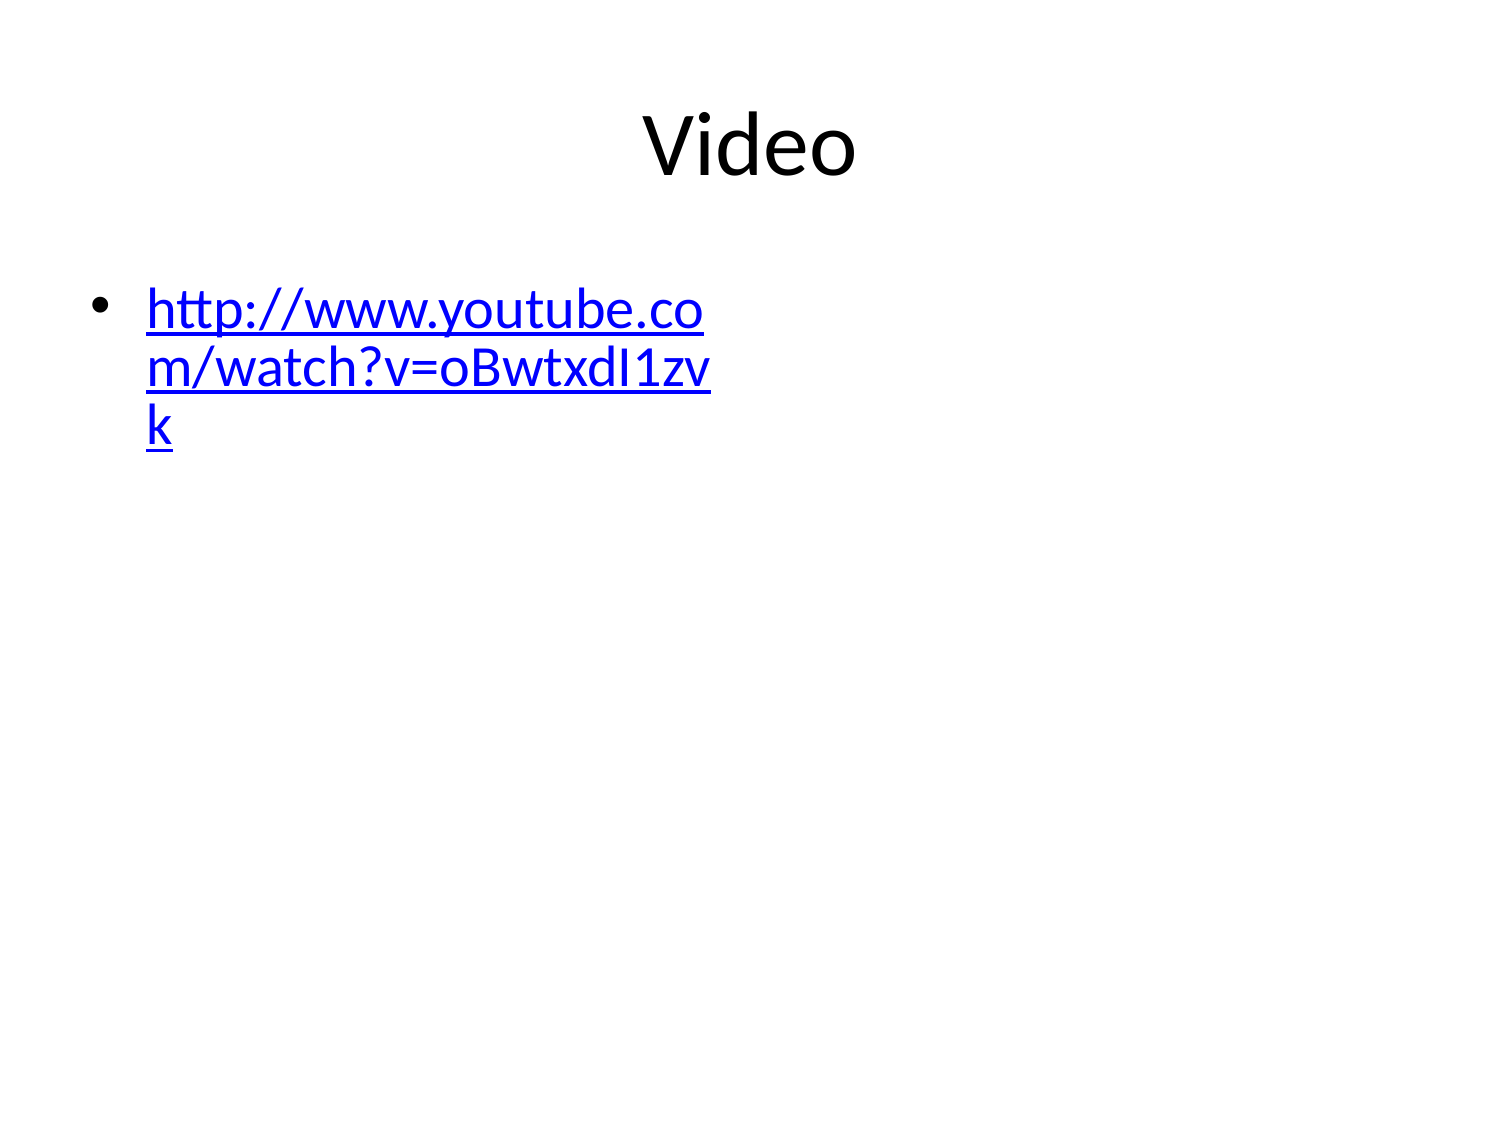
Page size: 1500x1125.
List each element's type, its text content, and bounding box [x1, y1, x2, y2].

list http://www.youtube.com/watch?v=oBwtxdI1zvk [75, 262, 738, 1005]
title Video [75, 45, 1425, 233]
